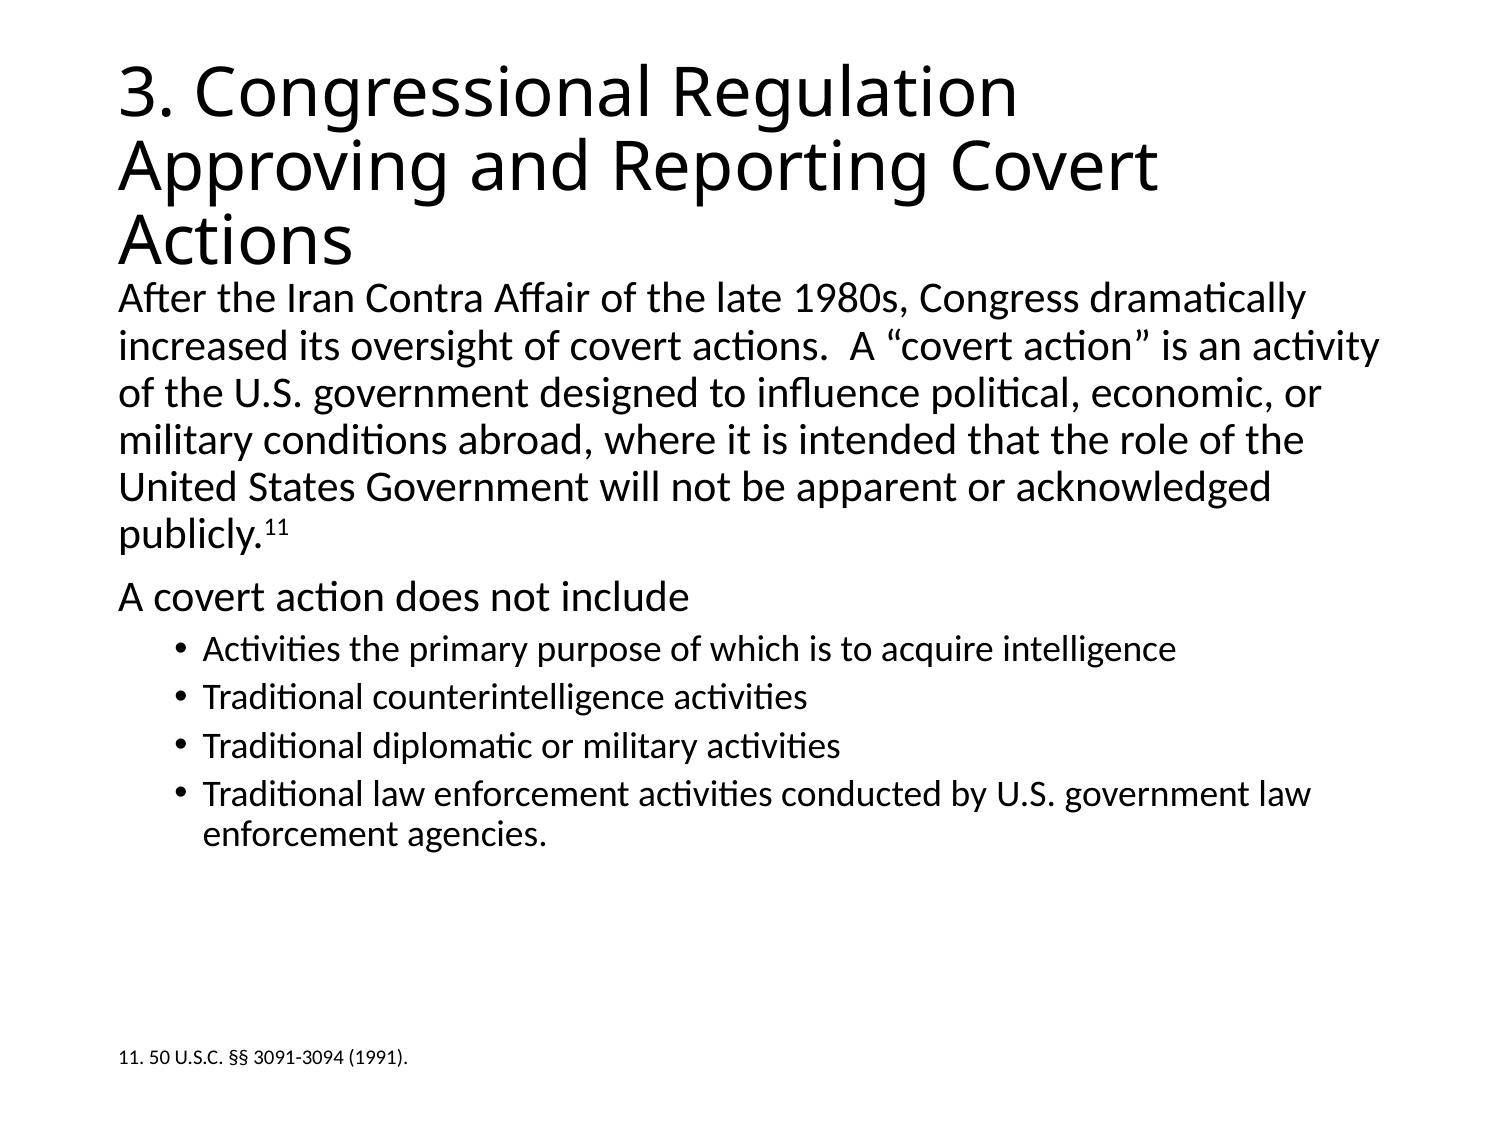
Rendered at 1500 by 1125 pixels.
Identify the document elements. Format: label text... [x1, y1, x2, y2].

title 3. Congressional Regulation Approving and Reporting Covert Actions [102, 59, 1398, 267]
list After the Iran Contra Affair of the late 1980s, Congress dramatically increased its oversight of covert actions. A “covert action” is an activity of the U.S. government designed to influence political, economic, or military conditions abroad, where it is intended that the role of the United States Government will not be apparent or acknowledged publicly.11 A covert action does not include Activities the primary purpose of which is to acquire intelligence Traditional counterintelligence activities Traditional diplomatic or military activities Traditional law enforcement activities conducted by U.S. government law enforcement agencies. 11. 50 U.S.C. §§ 3091-3094 (1991). [102, 267, 1398, 982]
